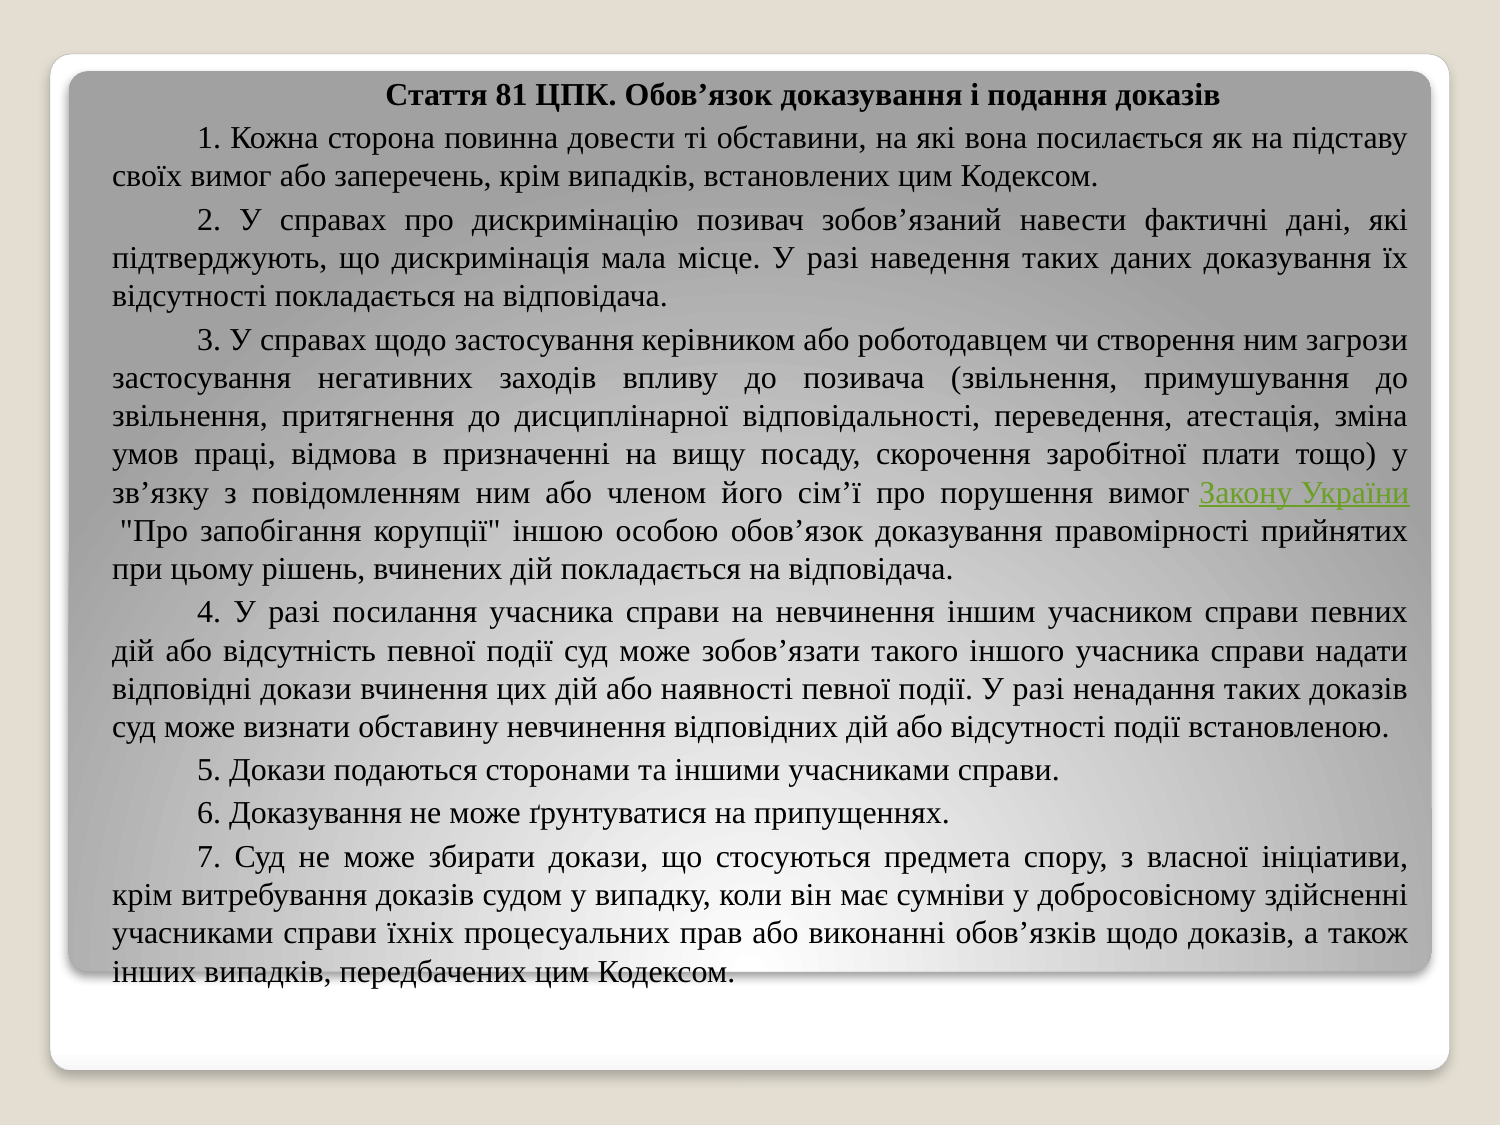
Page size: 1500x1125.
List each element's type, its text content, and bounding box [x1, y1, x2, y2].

list Стаття 81 ЦПК. Обов’язок доказування і подання доказів 1. Кожна сторона повинна довести ті обставини, на які вона посилається як на підставу своїх вимог або заперечень, крім випадків, встановлених цим Кодексом. 2. У справах про дискримінацію позивач зобов’язаний навести фактичні дані, які підтверджують, що дискримінація мала місце. У разі наведення таких даних доказування їх відсутності покладається на відповідача. 3. У справах щодо застосування керівником або роботодавцем чи створення ним загрози застосування негативних заходів впливу до позивача (звільнення, примушування до звільнення, притягнення до дисциплінарної відповідальності, переведення, атестація, зміна умов праці, відмова в призначенні на вищу посаду, скорочення заробітної плати тощо) у зв’язку з повідомленням ним або членом його сім’ї про порушення вимог Закону України "Про запобігання корупції" іншою особою обов’язок доказування правомірності прийнятих при цьому рішень, вчинених дій покладається на відповідача. 4. У разі посилання учасника справи на невчинення іншим учасником справи певних дій або відсутність певної події суд може зобов’язати такого іншого учасника справи надати відповідні докази вчинення цих дій або наявності певної події. У разі ненадання таких доказів суд може визнати обставину невчинення відповідних дій або відсутності події встановленою. 5. Докази подаються сторонами та іншими учасниками справи. 6. Доказування не може ґрунтуватися на припущеннях. 7. Суд не може збирати докази, що стосуються предмета спору, з власної ініціативи, крім витребування доказів судом у випадку, коли він має сумніви у добросовісному здійсненні учасниками справи їхніх процесуальних прав або виконанні обов’язків щодо доказів, а також інших випадків, передбачених цим Кодексом. [82, 58, 1425, 1003]
